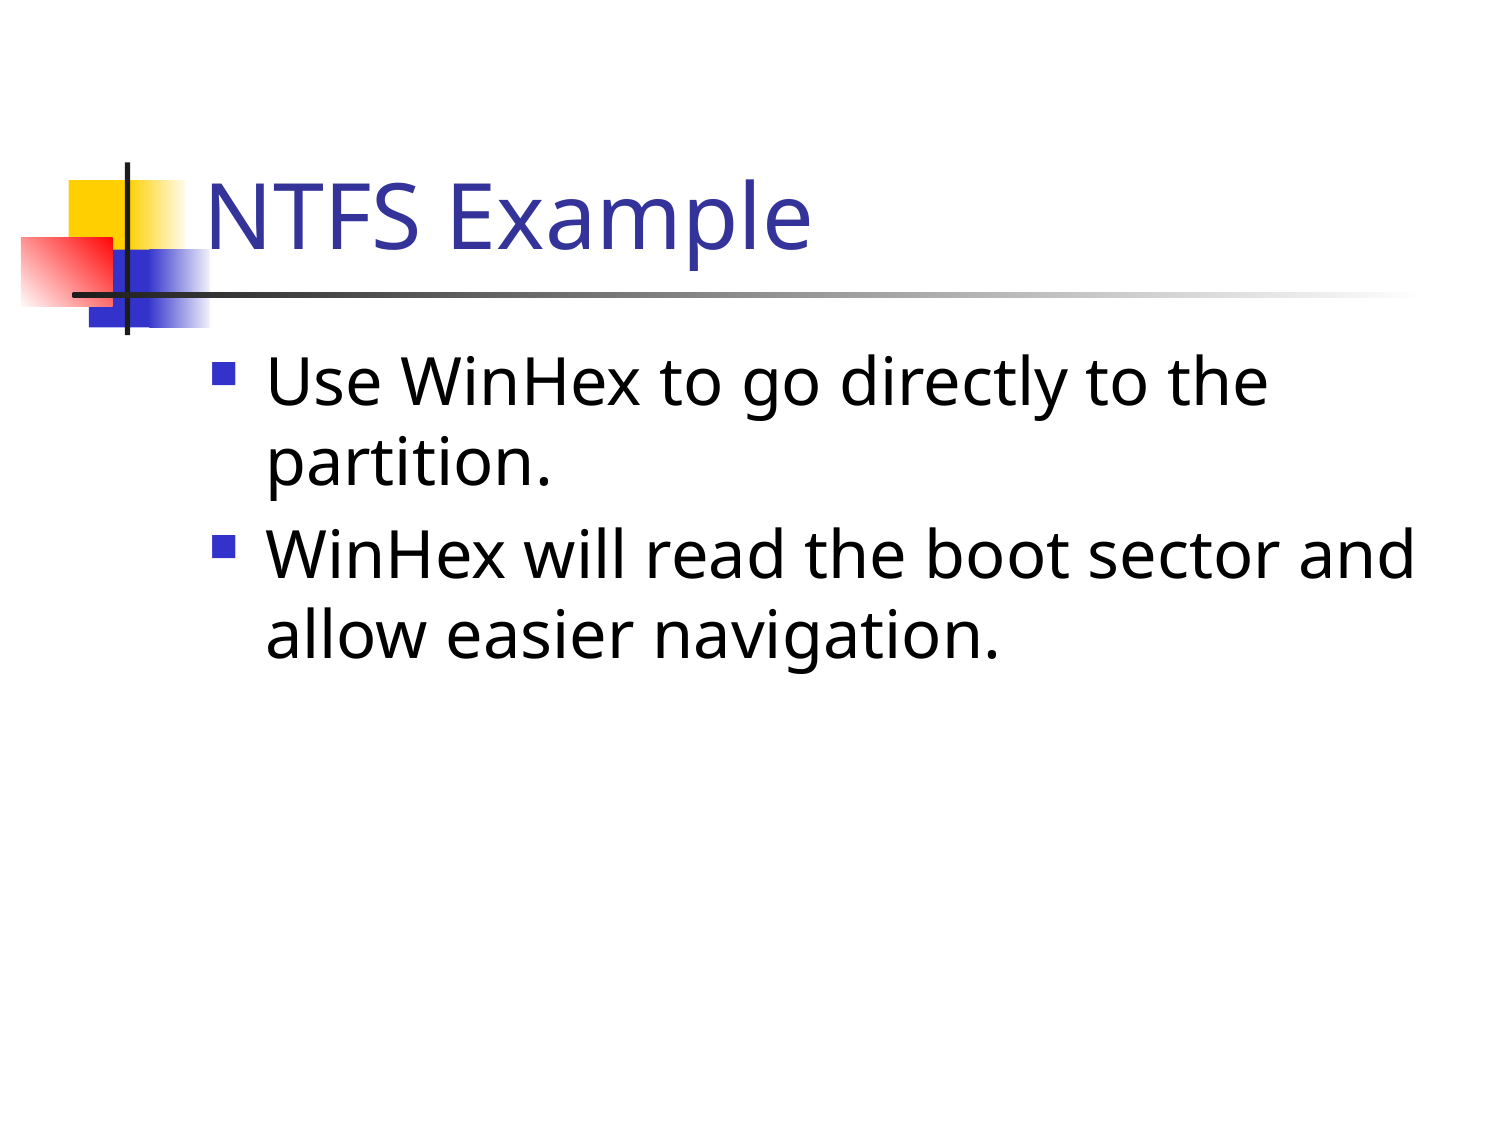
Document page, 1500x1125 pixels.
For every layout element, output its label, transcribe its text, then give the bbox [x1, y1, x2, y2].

title NTFS Example [188, 34, 1468, 276]
list Use WinHex to go directly to the partition. WinHex will read the boot sector and allow easier navigation. [193, 330, 1470, 1007]
